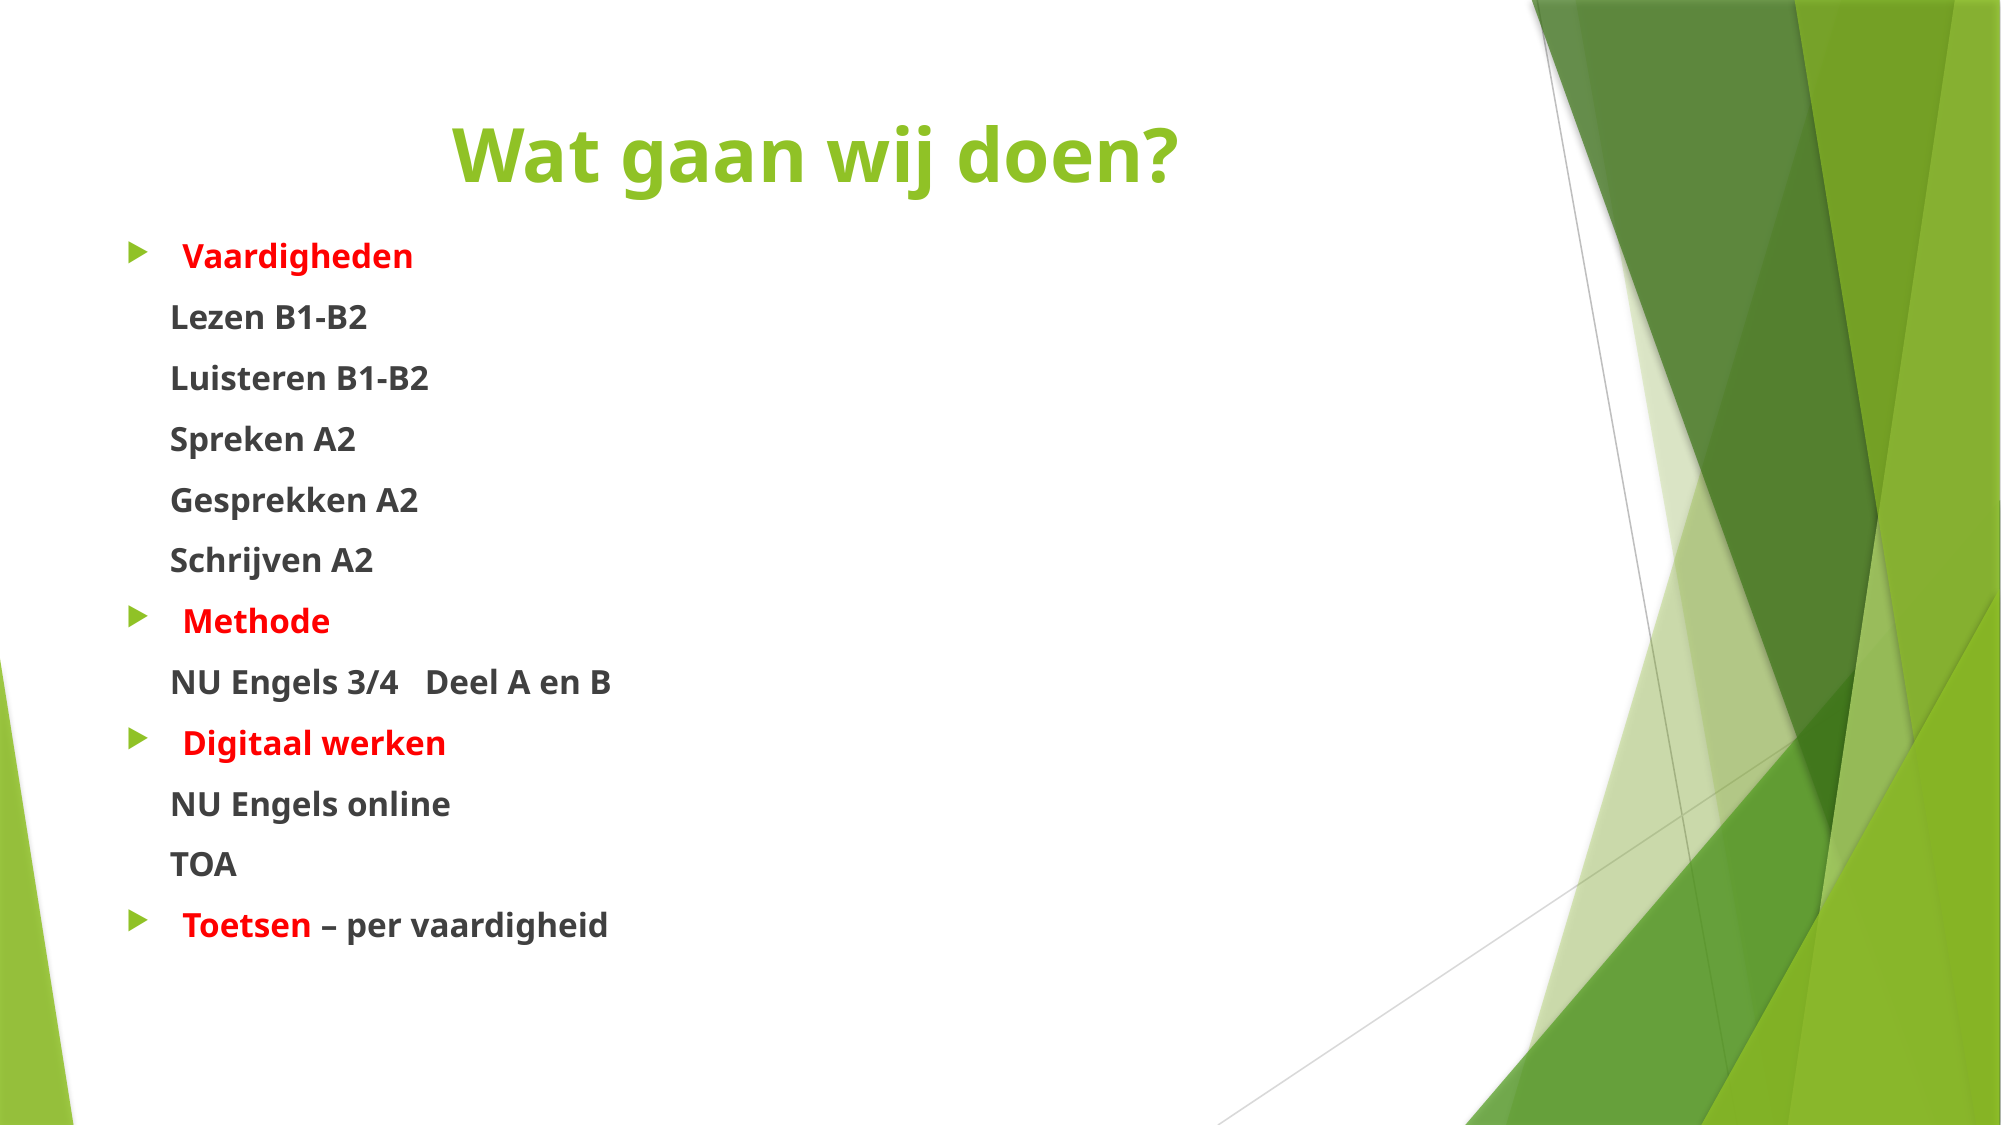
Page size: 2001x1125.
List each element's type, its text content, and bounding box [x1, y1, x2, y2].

list Vaardigheden Lezen B1-B2 Luisteren B1-B2 Spreken A2 Gesprekken A2 Schrijven A2 Methode NU Engels 3/4 Deel A en B Digitaal werken NU Engels online TOA Toetsen – per vaardigheid [111, 228, 1522, 991]
title Wat gaan wij doen? [111, 99, 1522, 228]
